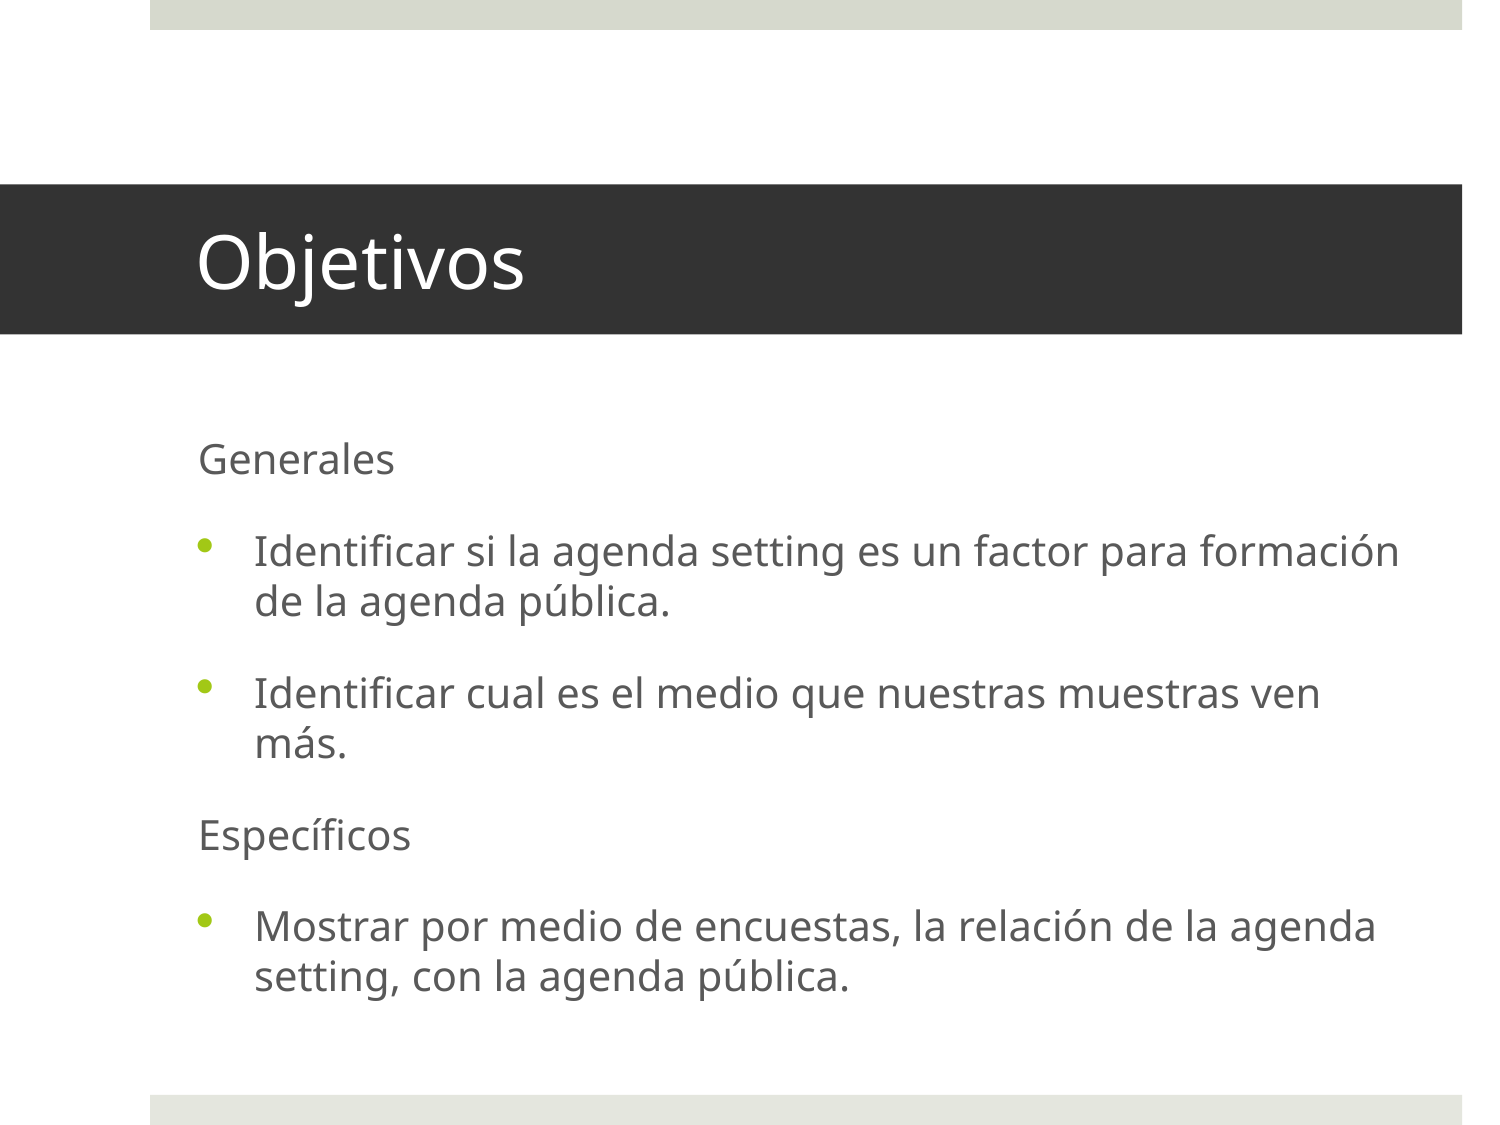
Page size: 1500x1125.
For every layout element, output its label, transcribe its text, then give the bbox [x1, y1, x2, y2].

title Objetivos [0, 184, 1463, 335]
list Generales Identificar si la agenda setting es un factor para formación de la agenda pública. Identificar cual es el medio que nuestras muestras ven más. Específicos Mostrar por medio de encuestas, la relación de la agenda setting, con la agenda pública. [182, 425, 1432, 1028]
